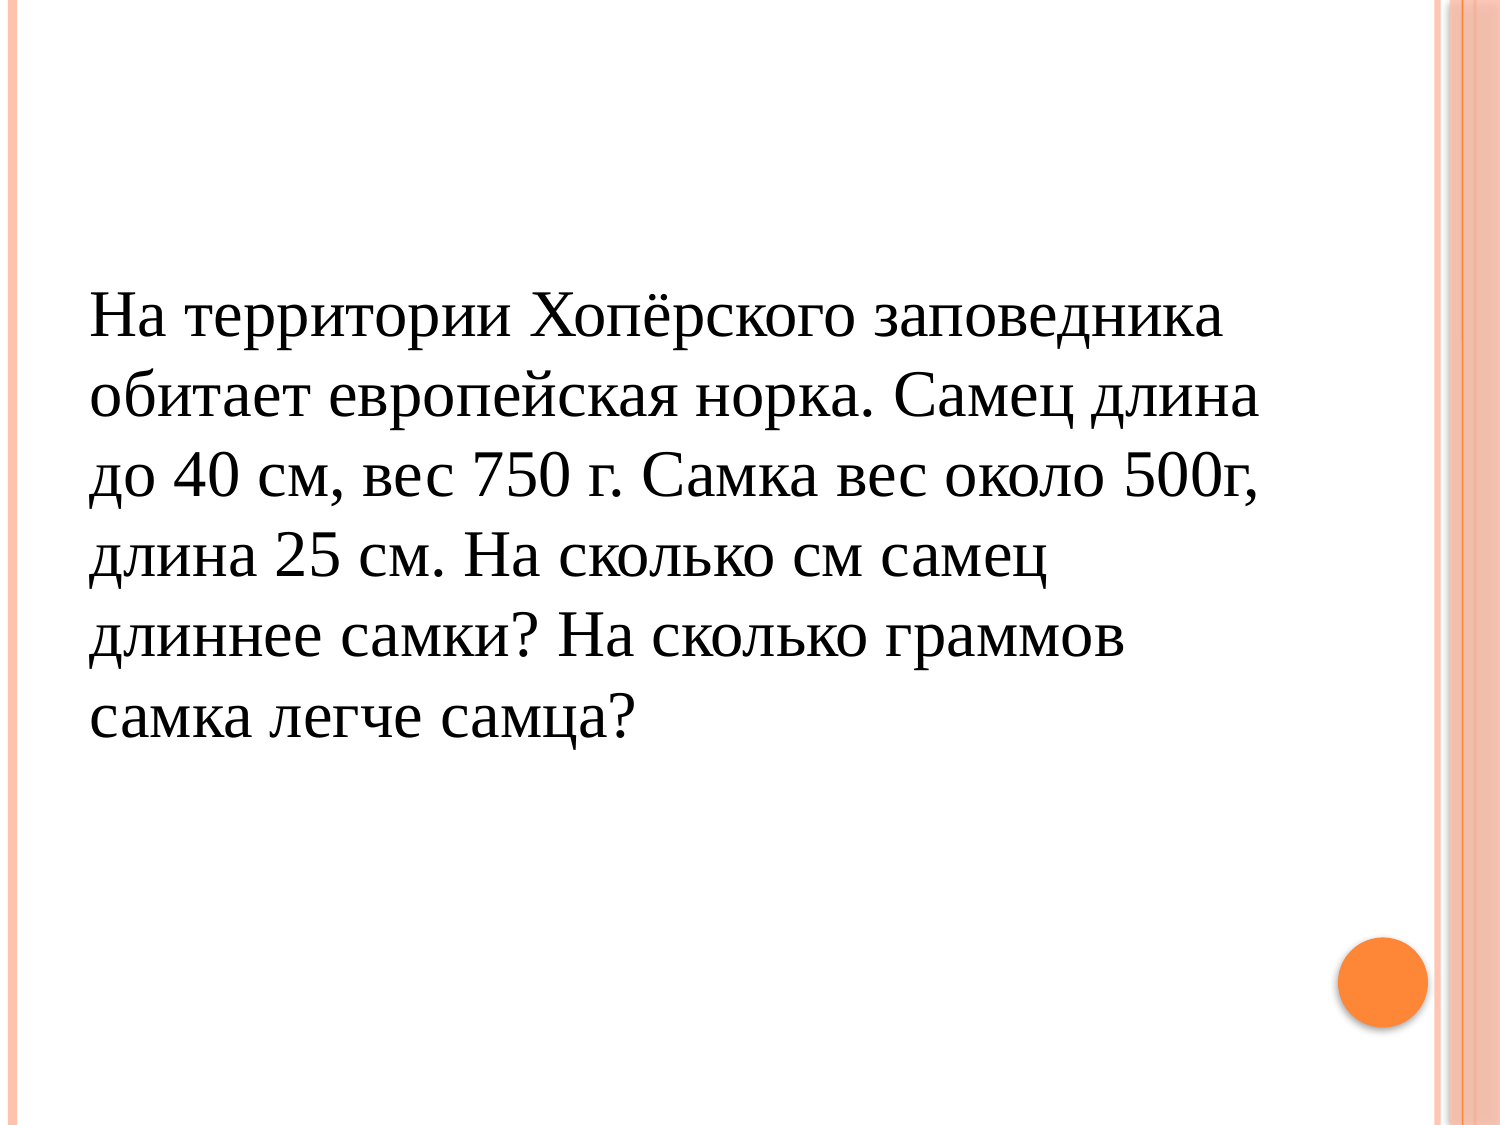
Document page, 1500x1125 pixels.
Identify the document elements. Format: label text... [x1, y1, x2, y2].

list На территории Хопёрского заповедника обитает европейская норка. Самец длина до 40 см, вес 750 г. Самка вес около 500г, длина 25 см. На сколько см самец длиннее самки? На сколько граммов самка легче самца? [75, 262, 1300, 1062]
